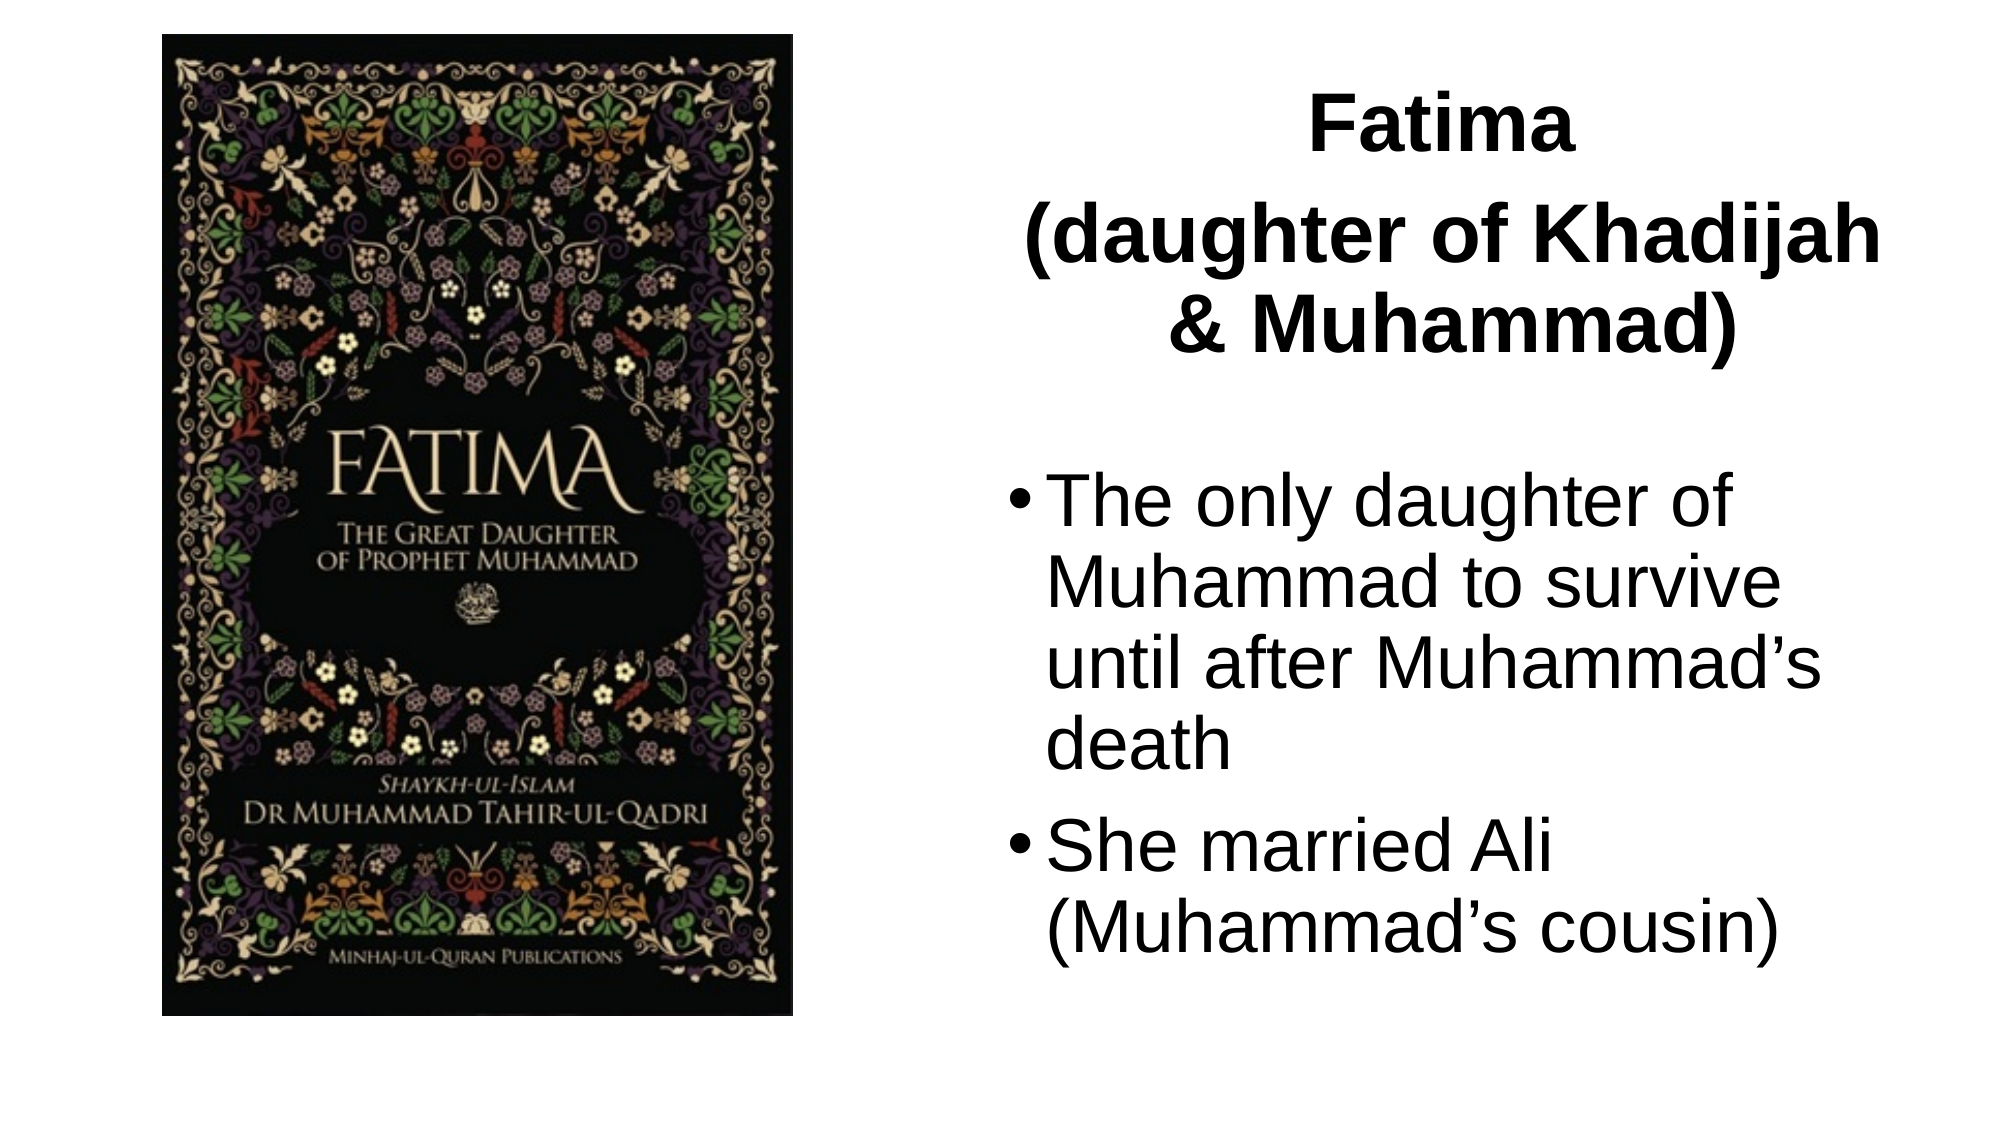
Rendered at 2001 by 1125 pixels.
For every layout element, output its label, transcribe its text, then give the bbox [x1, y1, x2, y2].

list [162, 34, 793, 1016]
list The only daughter of Muhammad to survive until after Muhammad’s death She married Ali (Muhammad’s cousin) [992, 454, 1915, 1038]
list Fatima (daughter of Khadijah & Muhammad) [992, 63, 1915, 379]
